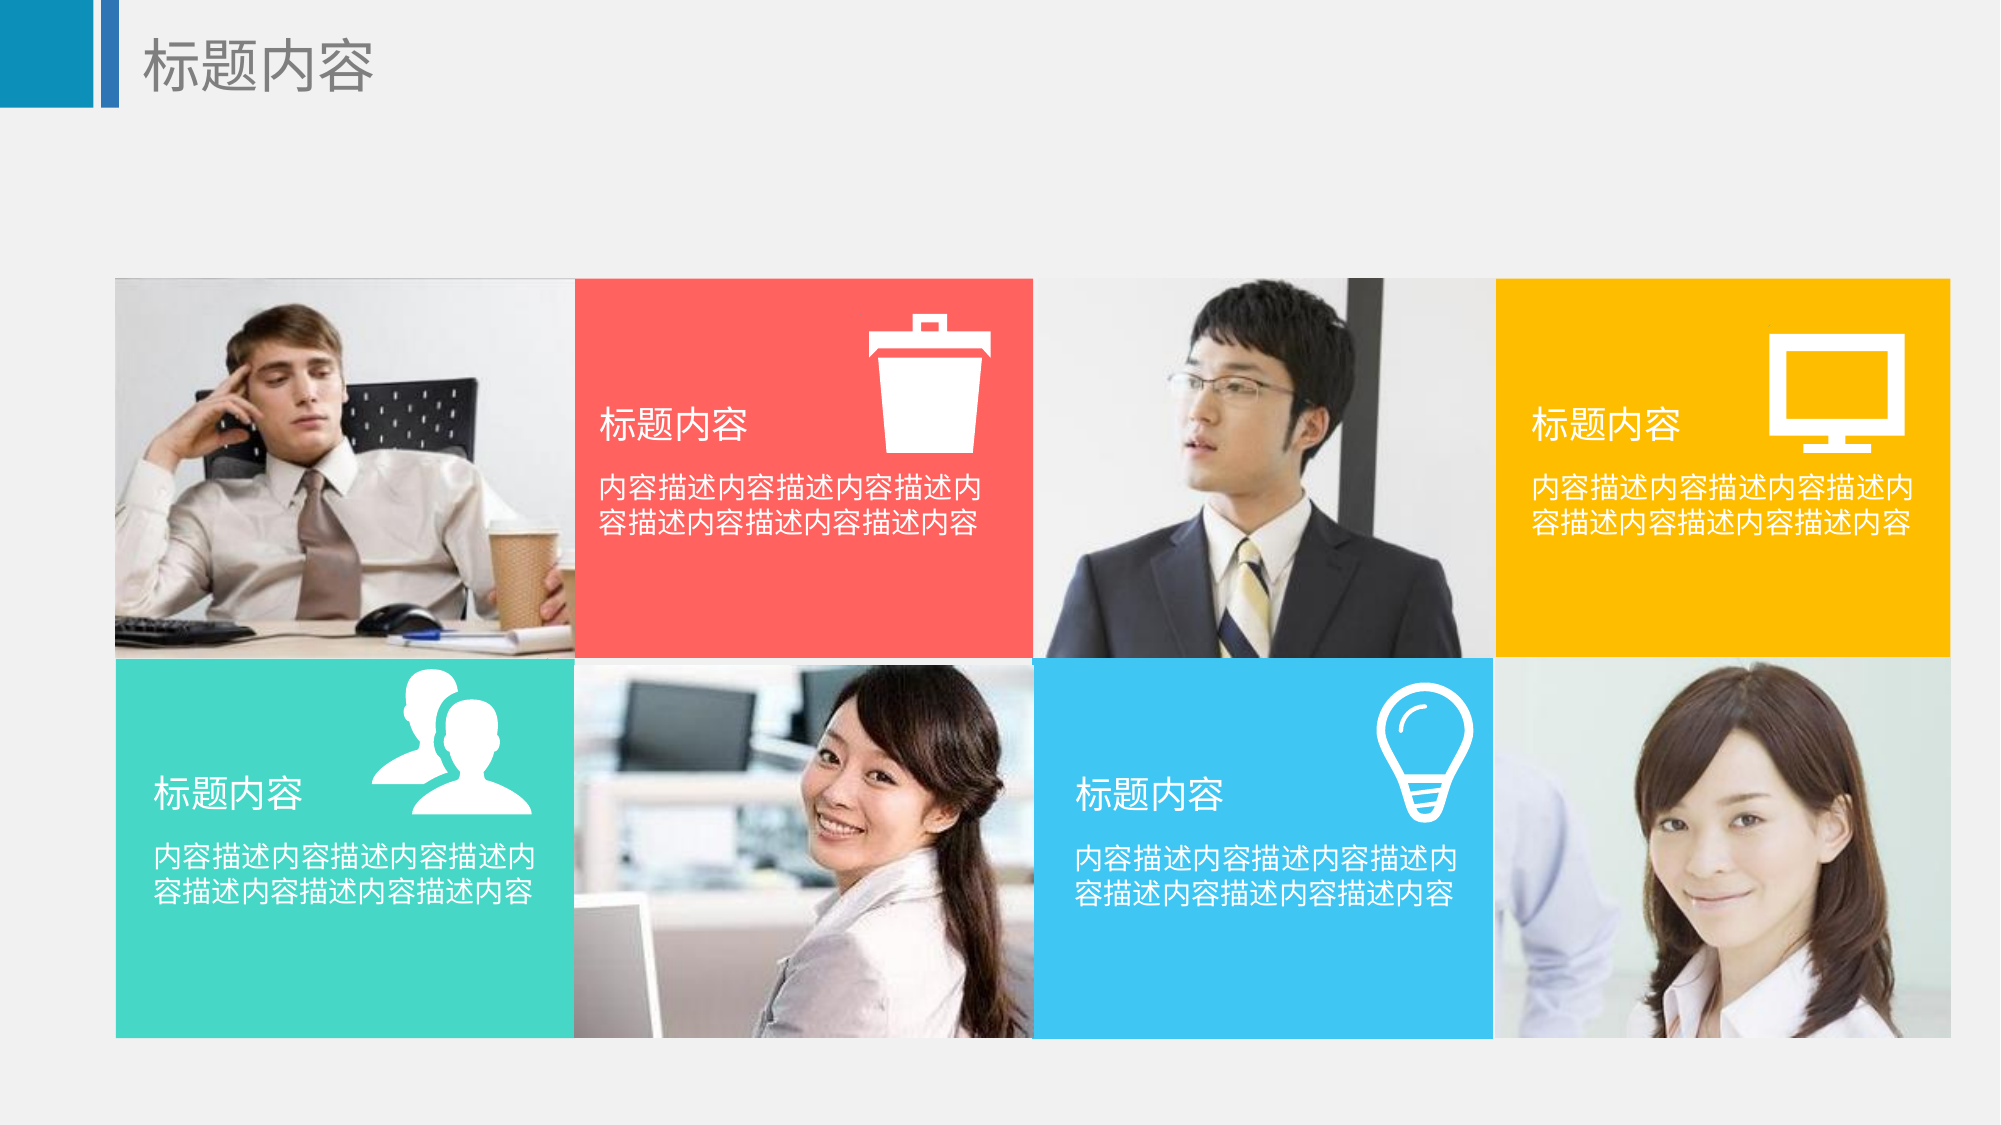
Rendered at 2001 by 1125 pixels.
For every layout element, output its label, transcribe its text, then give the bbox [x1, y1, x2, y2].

text_box [575, 278, 1033, 657]
text_box [1033, 278, 1038, 658]
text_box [1769, 325, 1905, 453]
text_box 内容描述内容描述内容描述内容描述内容描述内容描述内容 [1059, 832, 1474, 918]
text_box 标题内容 [584, 393, 791, 453]
text_box 标题内容 [127, 21, 442, 107]
picture [1038, 278, 1951, 1038]
text_box [1033, 658, 1491, 1039]
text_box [860, 313, 991, 453]
text_box 内容描述内容描述内容描述内容描述内容描述内容描述内容 [1516, 462, 1931, 548]
text_box 标题内容 [139, 762, 346, 822]
text_box 内容描述内容描述内容描述内容描述内容描述内容描述内容 [138, 831, 553, 917]
picture [115, 278, 1034, 1038]
text_box 标题内容 [1517, 393, 1724, 453]
text_box [101, 0, 119, 108]
text_box [1376, 682, 1474, 823]
text_box [1491, 658, 1951, 1039]
text_box [115, 658, 575, 1039]
text_box 内容描述内容描述内容描述内容描述内容描述内容描述内容 [584, 462, 998, 548]
text_box [1496, 278, 1951, 657]
text_box [0, 0, 94, 108]
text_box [371, 658, 548, 815]
text_box 标题内容 [1060, 763, 1267, 824]
